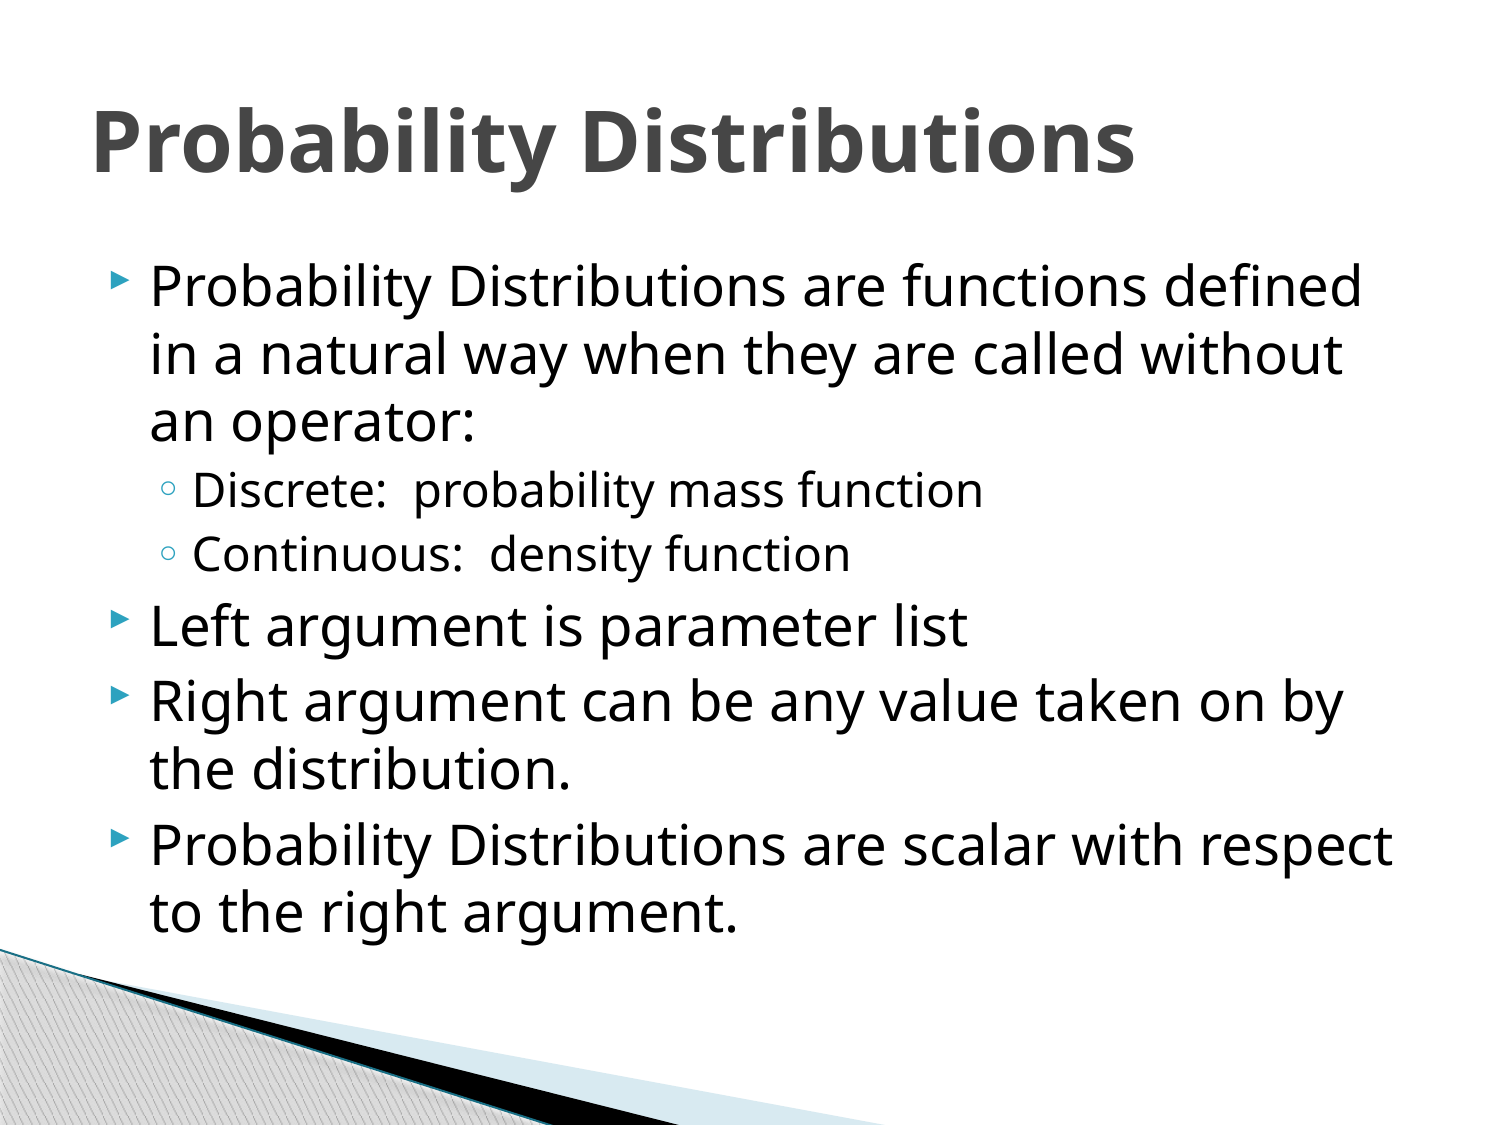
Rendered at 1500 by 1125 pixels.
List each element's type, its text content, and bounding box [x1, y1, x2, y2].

title Probability Distributions [75, 45, 1425, 233]
list Probability Distributions are functions defined in a natural way when they are called without an operator: Discrete: probability mass function Continuous: density function Left argument is parameter list Right argument can be any value taken on by the distribution. Probability Distributions are scalar with respect to the right argument. [75, 243, 1425, 986]
